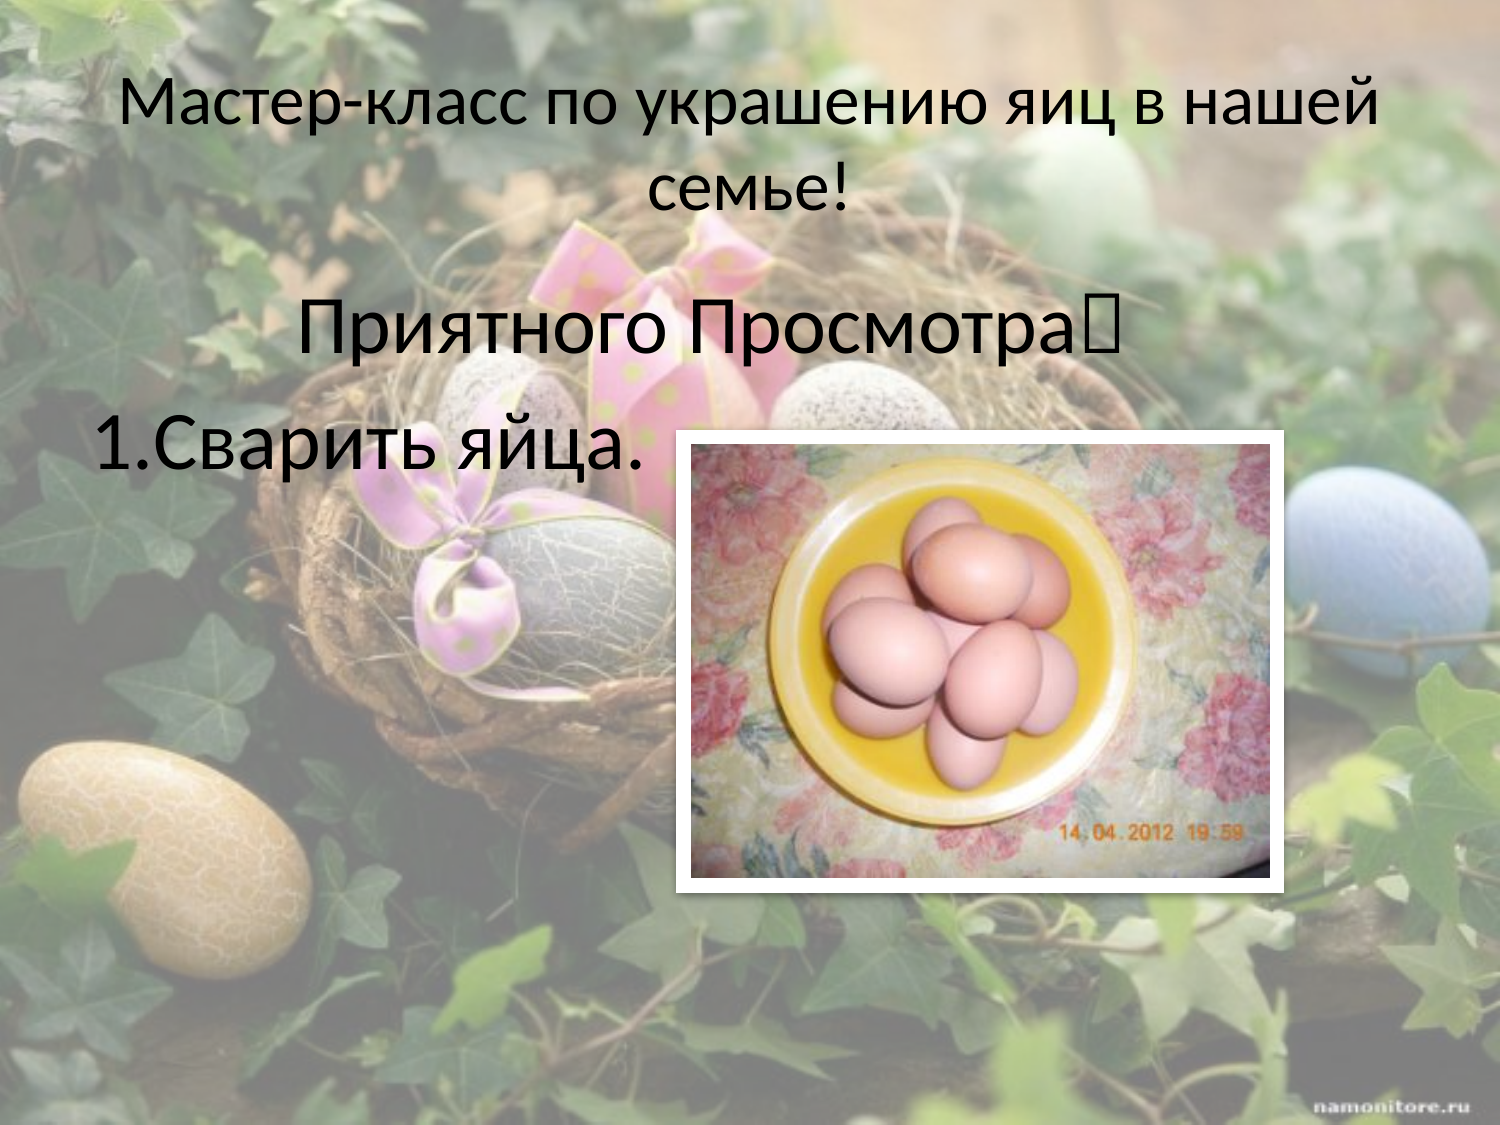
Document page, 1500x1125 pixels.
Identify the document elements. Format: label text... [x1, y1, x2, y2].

picture [690, 444, 1270, 879]
list Приятного Просмотра 1.Сварить яйца. [75, 262, 1412, 1059]
title Мастер-класс по украшению яиц в нашей семье! [75, 45, 1425, 233]
